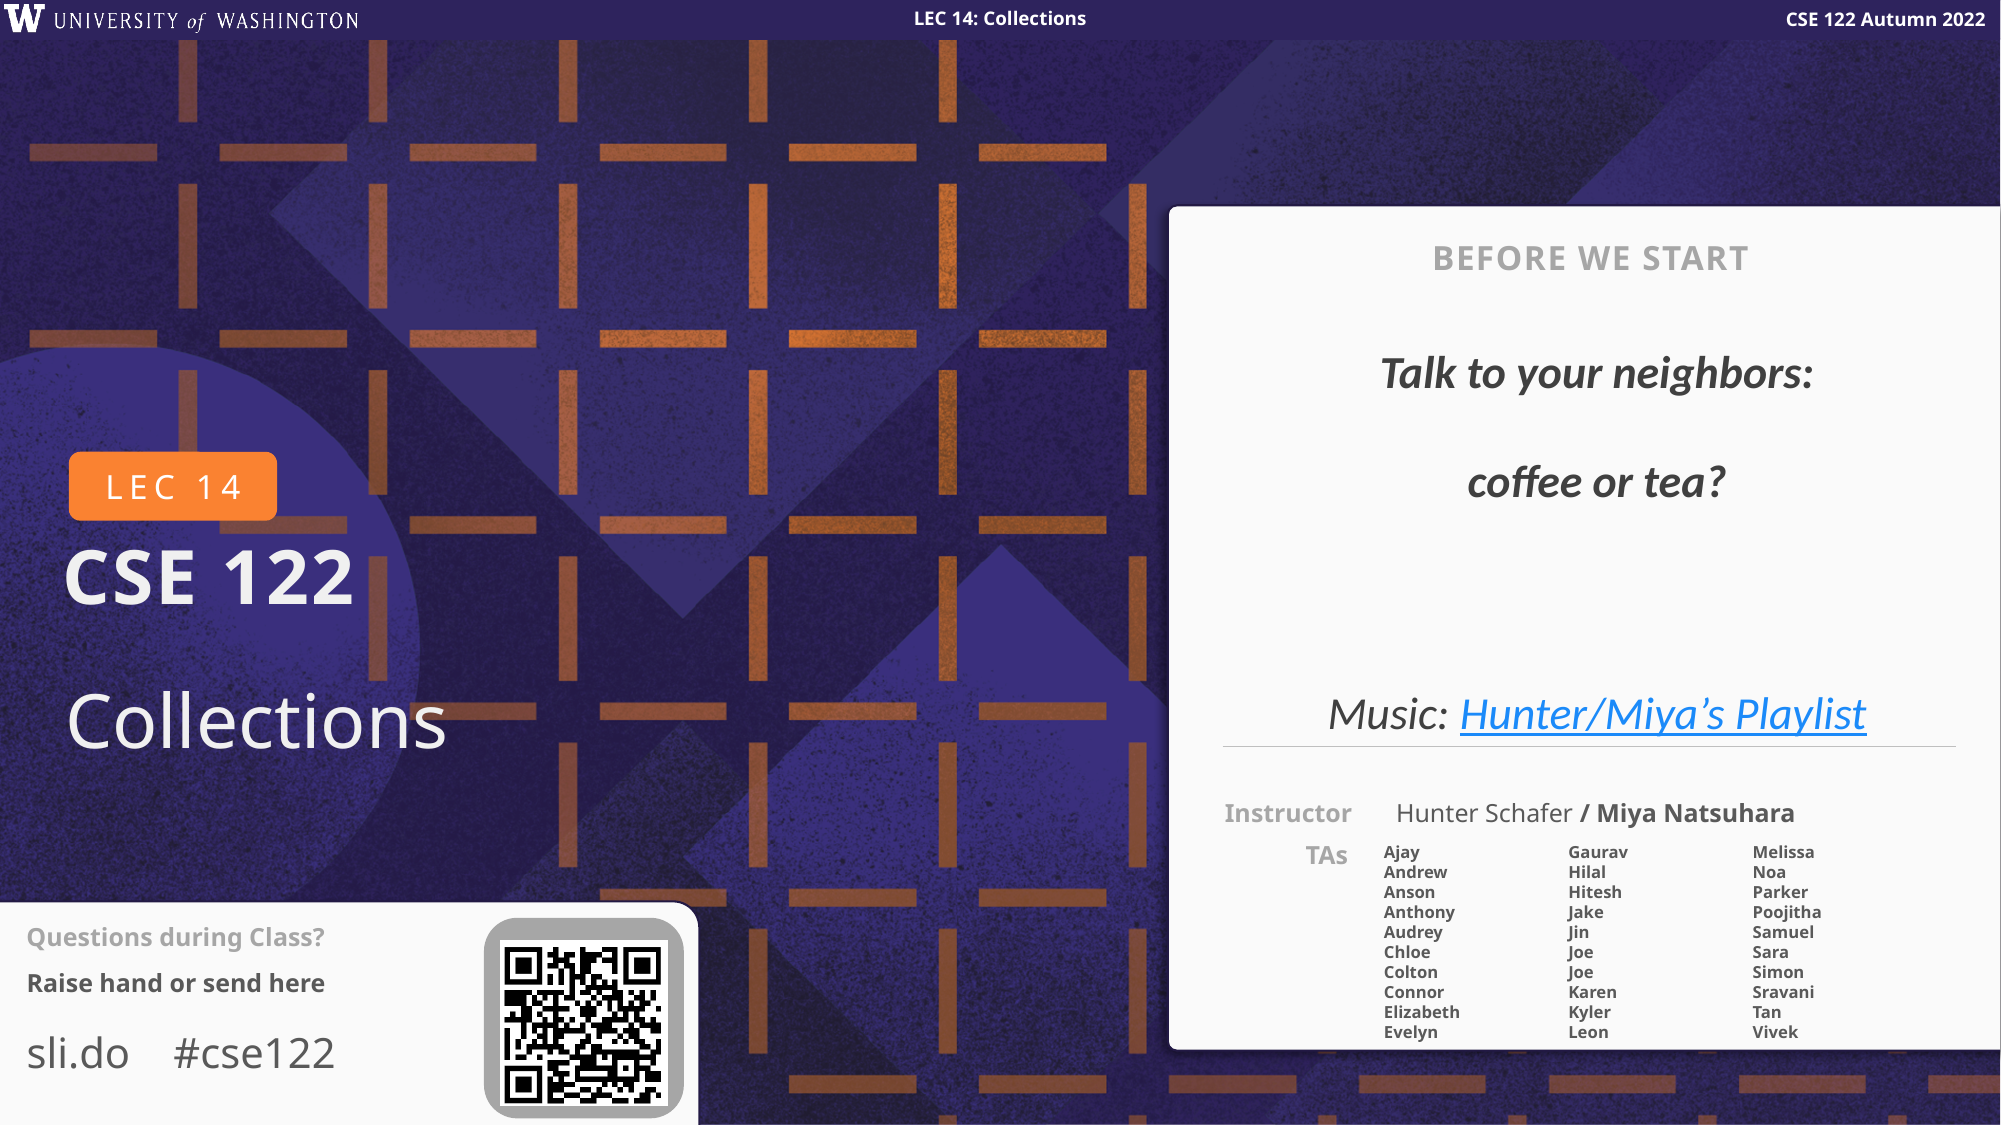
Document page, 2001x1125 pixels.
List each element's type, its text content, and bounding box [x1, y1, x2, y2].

picture [0, 40, 2001, 1125]
picture [500, 998, 668, 1106]
picture [4, 4, 358, 33]
text_box Music: Hunter/Miya’s Playlist [1251, 676, 1943, 747]
text_box Talk to your neighbors: coffee or tea? [1229, 334, 1965, 515]
text_box BEFORE WE START [1210, 230, 1971, 285]
title Collections [50, 676, 1132, 998]
